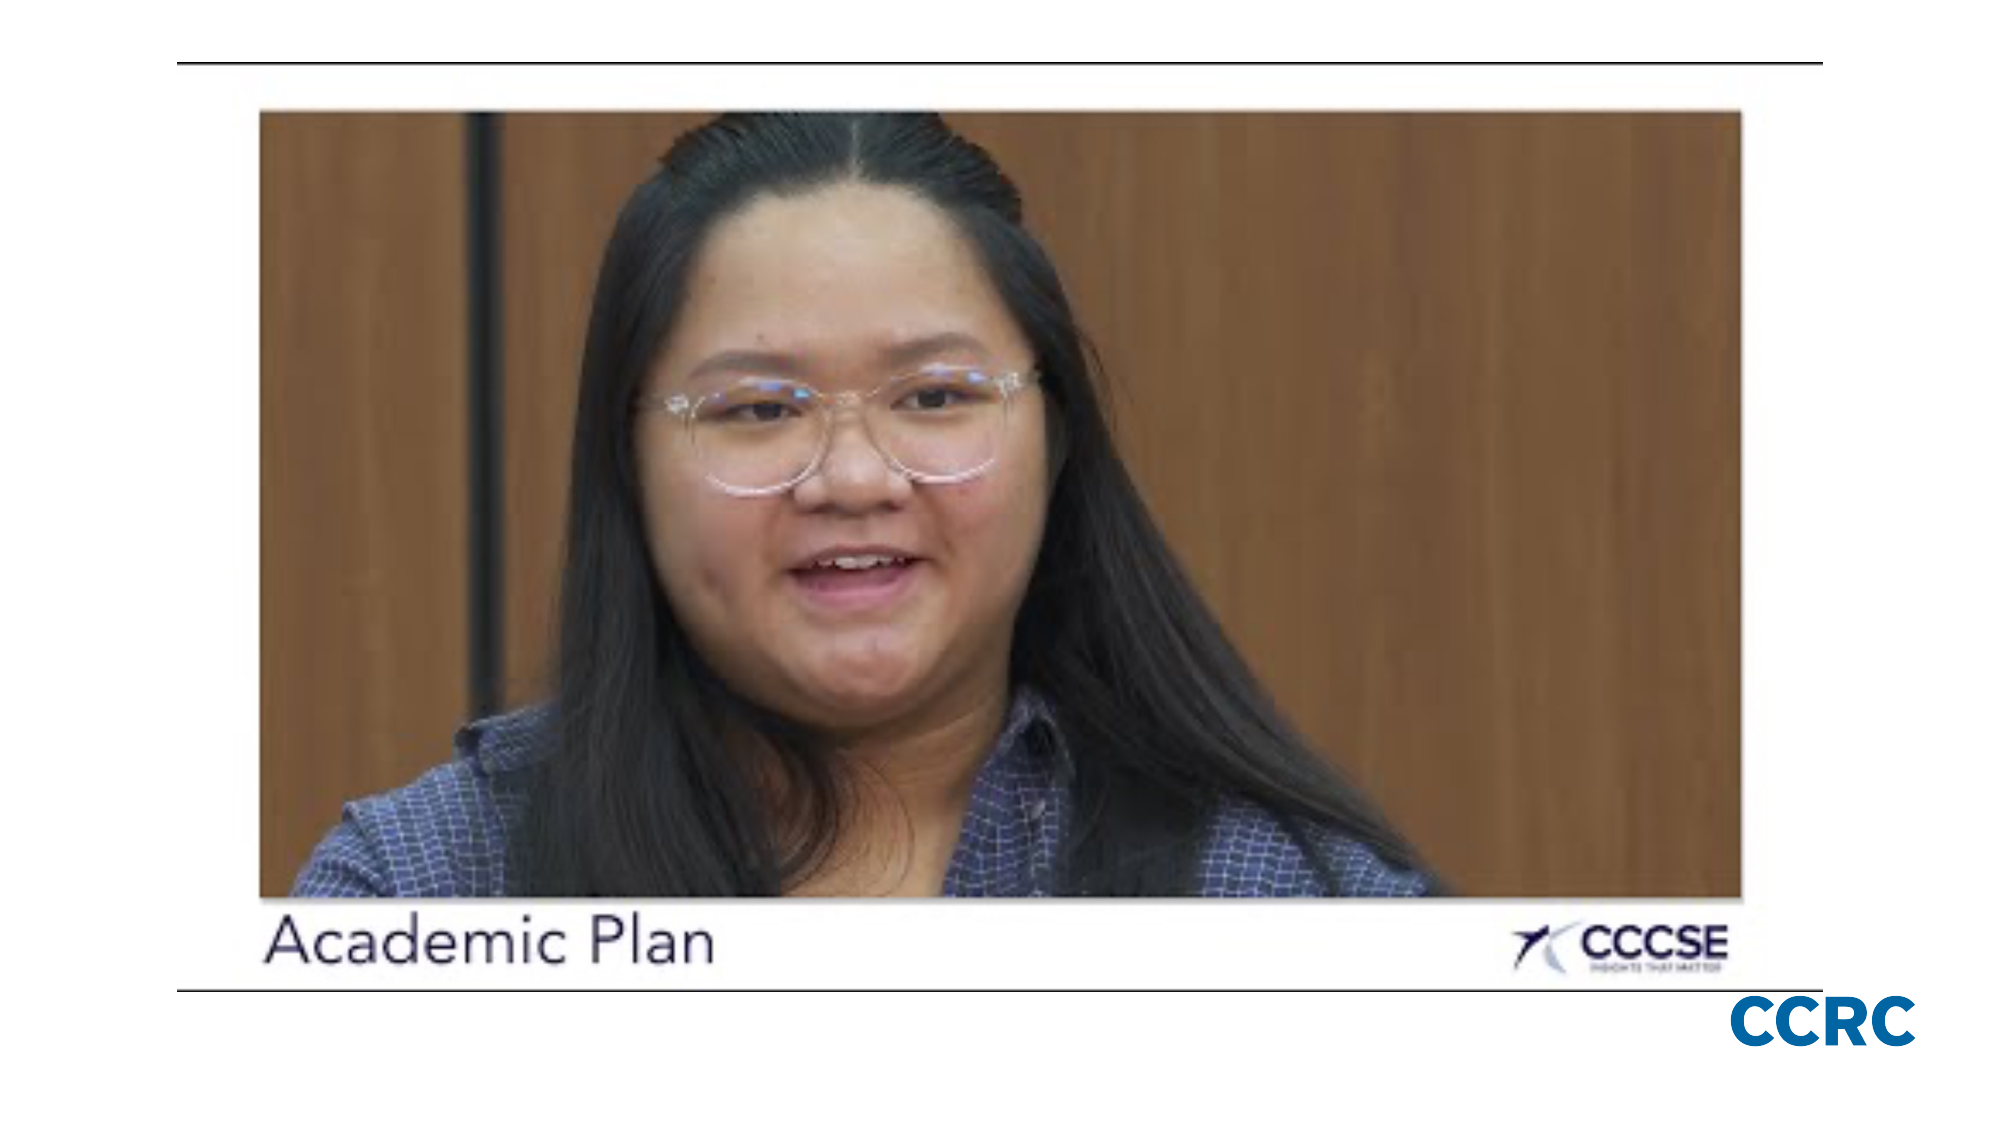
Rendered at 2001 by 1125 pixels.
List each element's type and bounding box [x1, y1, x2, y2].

text_box [176, 61, 1824, 993]
picture [1727, 987, 1919, 1055]
